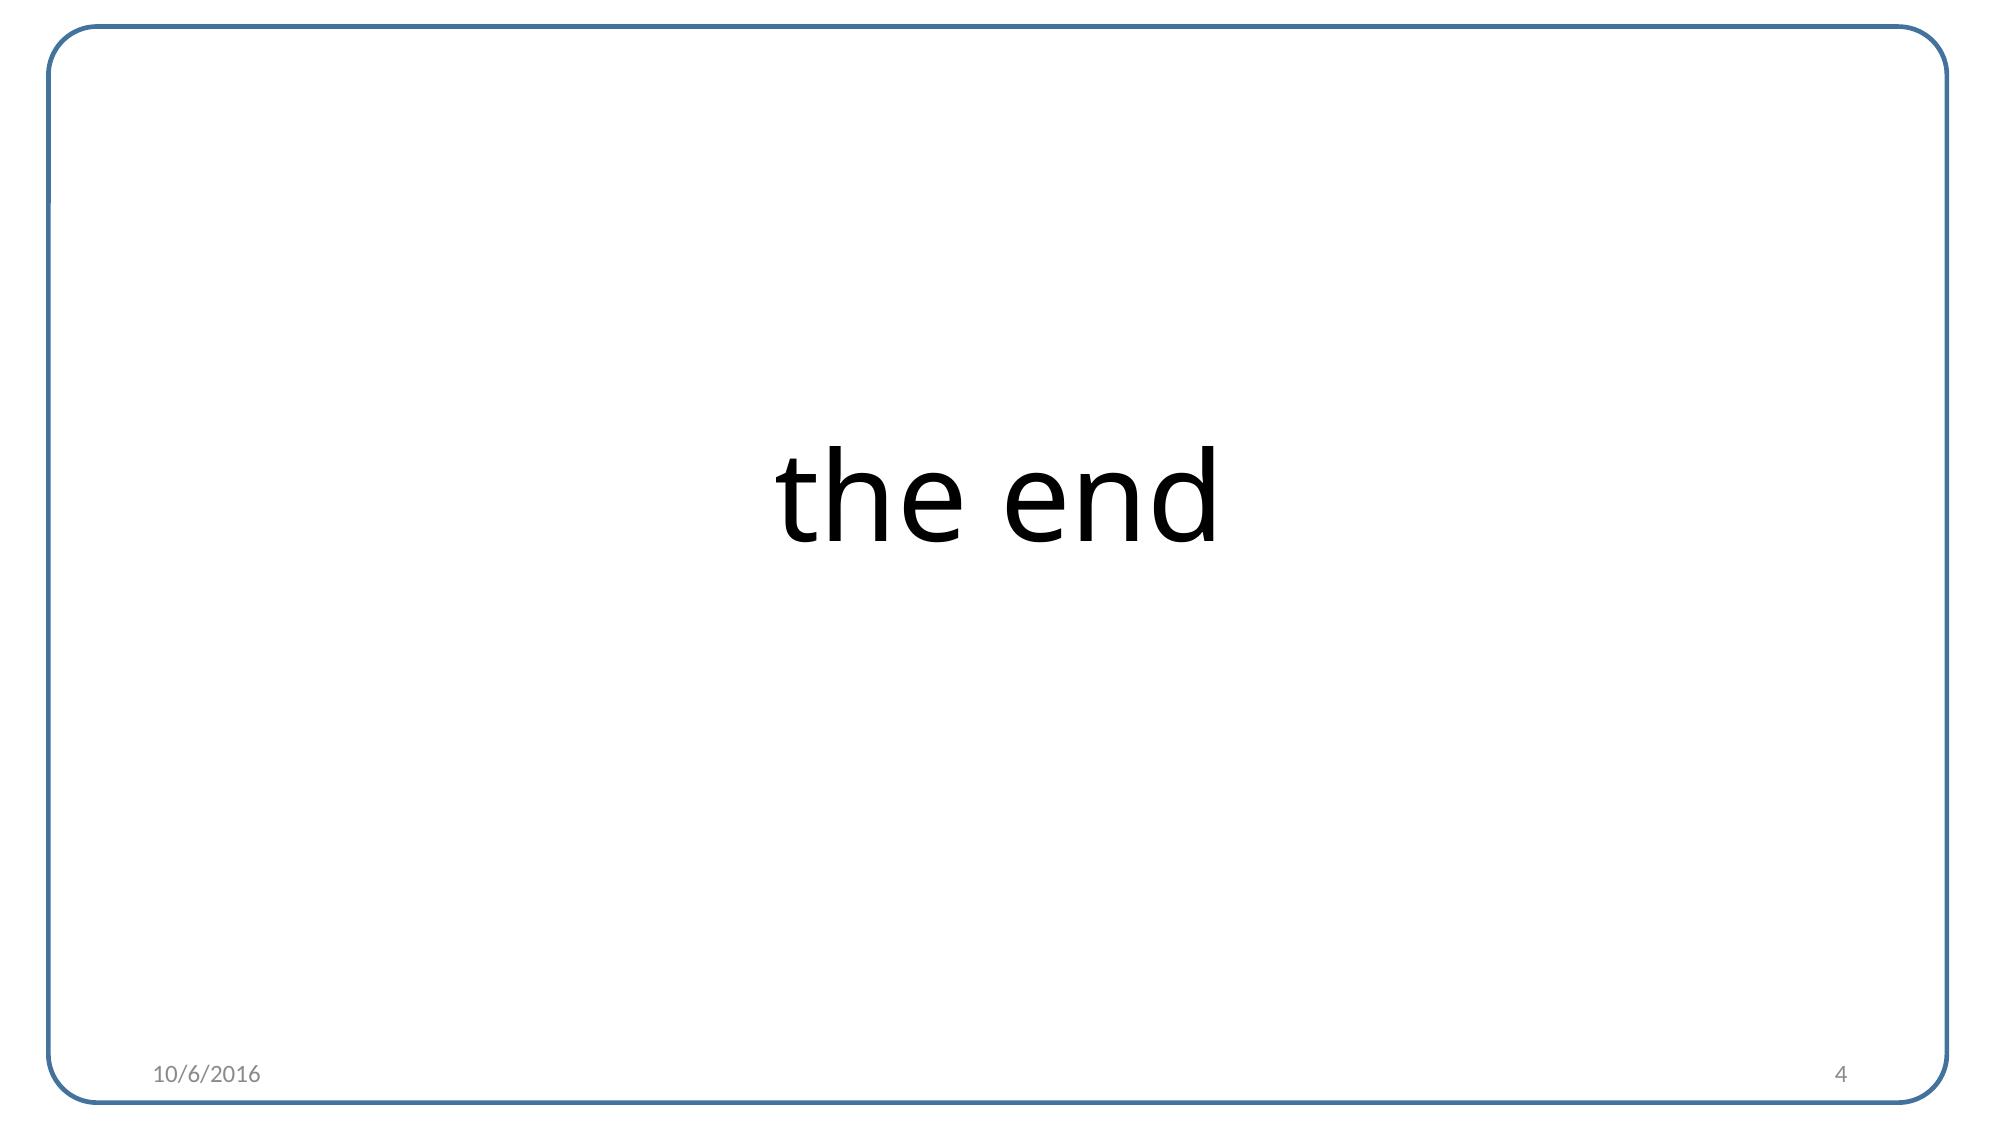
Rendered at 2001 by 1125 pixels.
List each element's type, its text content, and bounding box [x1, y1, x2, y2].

slide_number 4 [1412, 1042, 1863, 1103]
title the end [249, 184, 1750, 576]
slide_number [137, 1042, 588, 1103]
